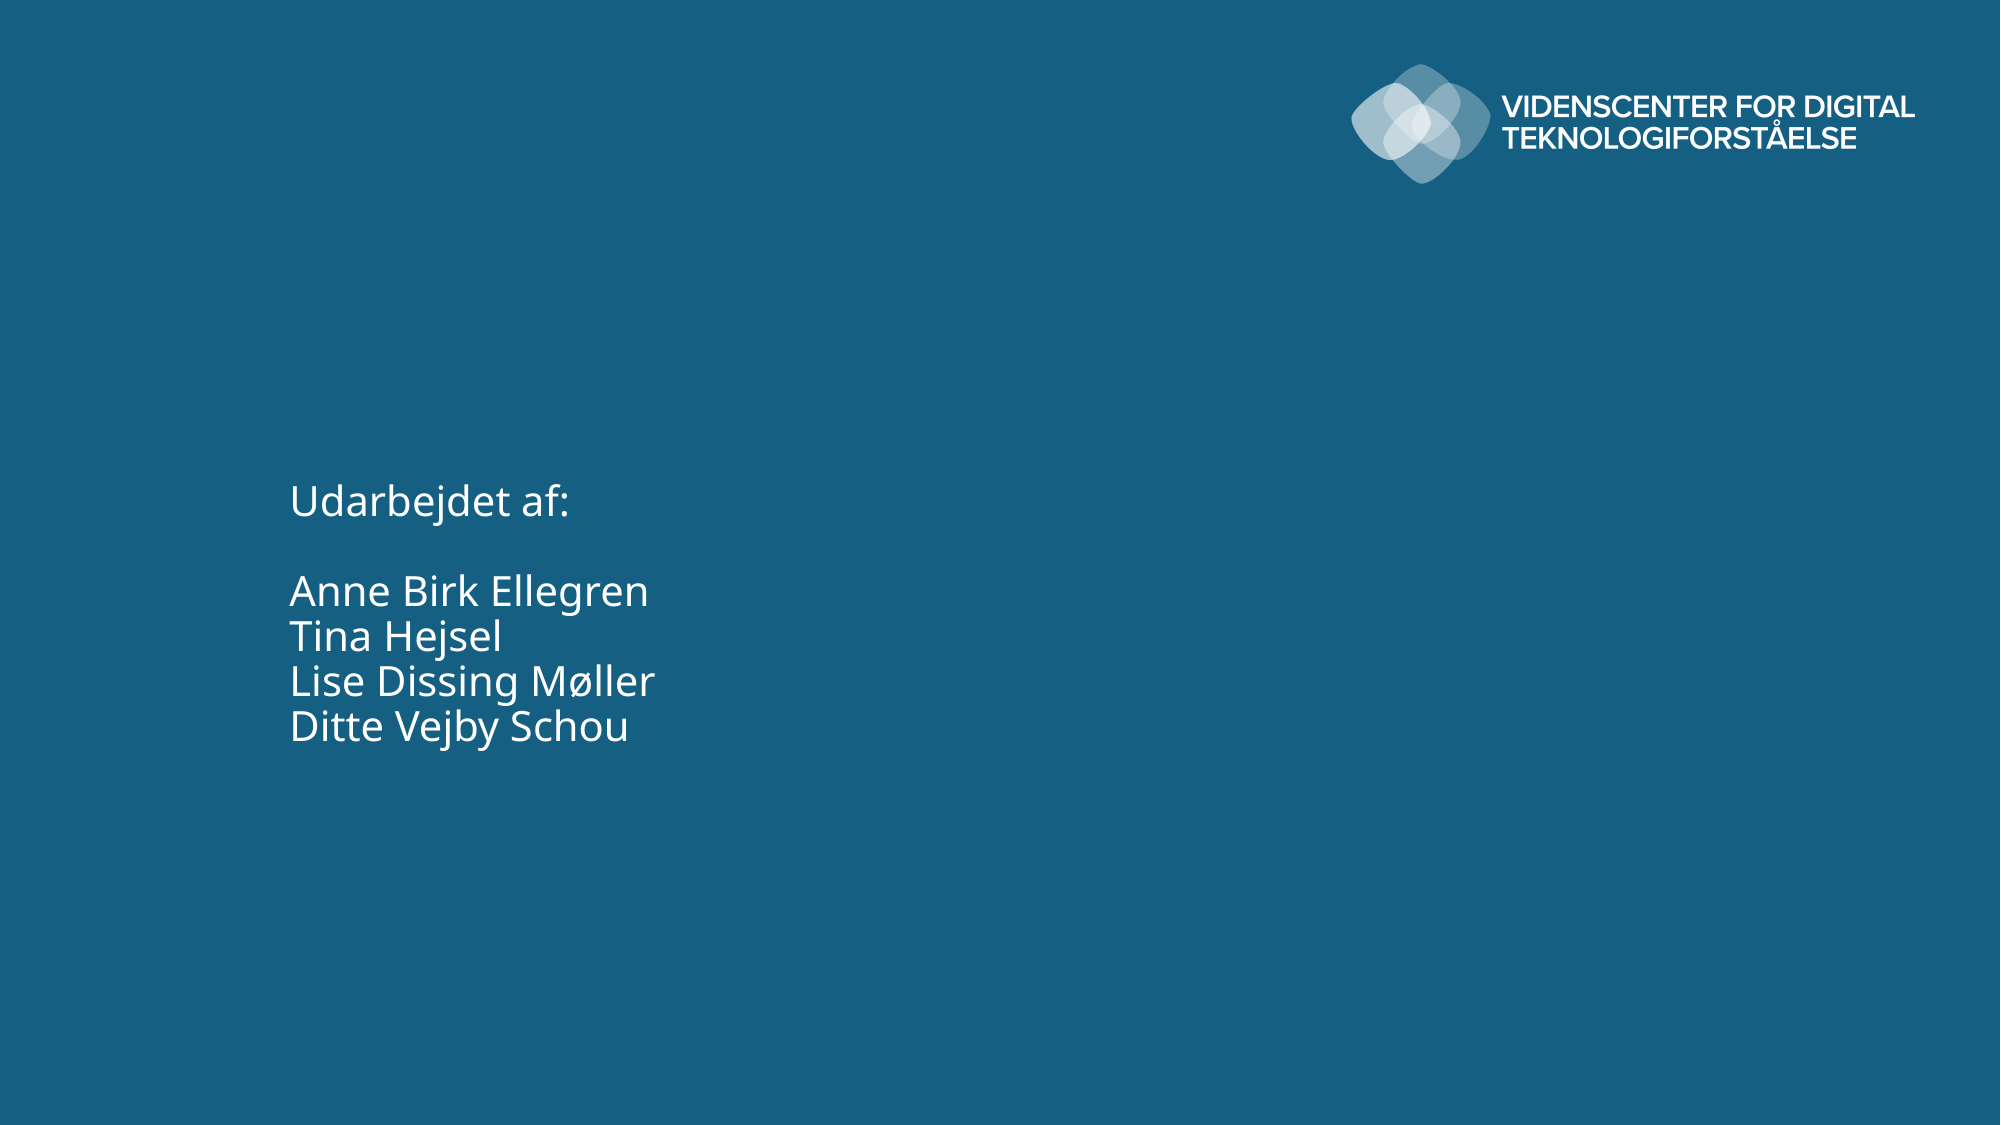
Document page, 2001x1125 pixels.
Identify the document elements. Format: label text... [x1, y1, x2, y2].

title Udarbejdet af: Anne Birk Ellegren Tina Hejsel Lise Dissing Møller Ditte Vejby Schou [274, 366, 1775, 759]
picture [1318, 38, 1968, 210]
